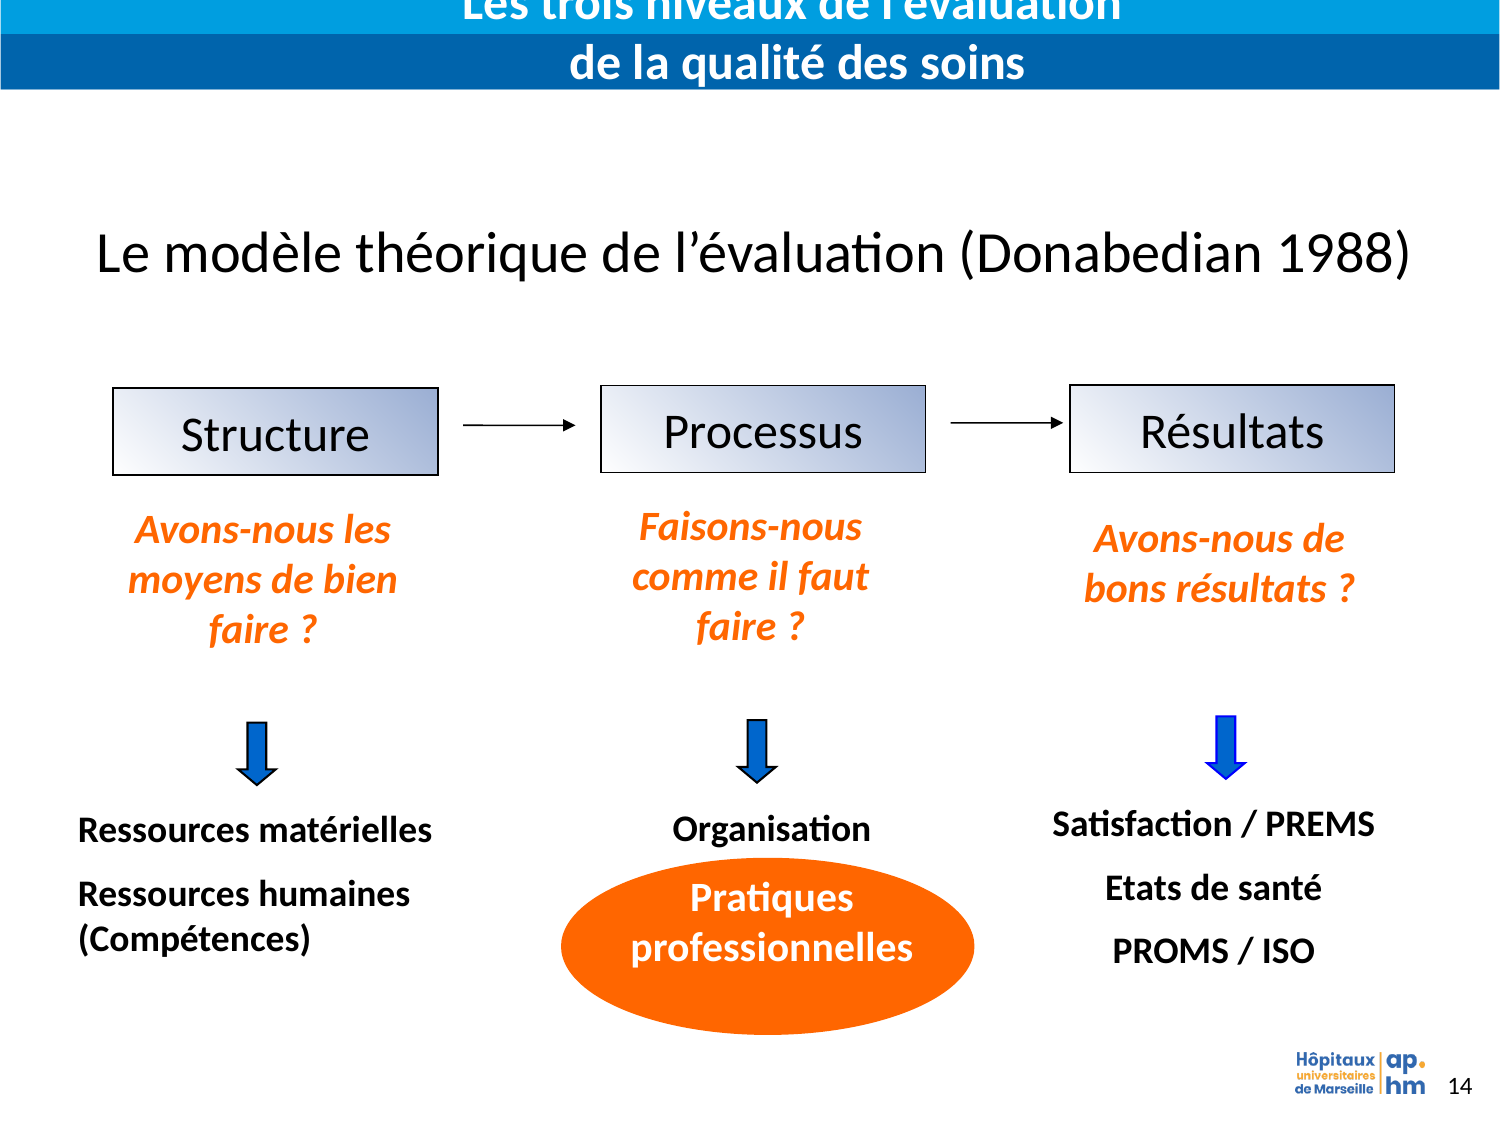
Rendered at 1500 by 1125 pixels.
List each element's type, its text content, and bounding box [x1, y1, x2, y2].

text_box [589, 991, 947, 1035]
picture [1295, 1052, 1425, 1094]
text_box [584, 385, 1031, 984]
picture [0, 35, 1500, 101]
title Les trois niveaux de l’évaluation de la qualité des soins [113, 2, 1484, 57]
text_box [1033, 384, 1395, 989]
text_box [62, 387, 576, 971]
text_box 14 [1299, 1062, 1488, 1125]
text_box [63, 370, 1414, 559]
text_box Le modèle théorique de l’évaluation (Donabedian 1988) [74, 206, 1436, 274]
